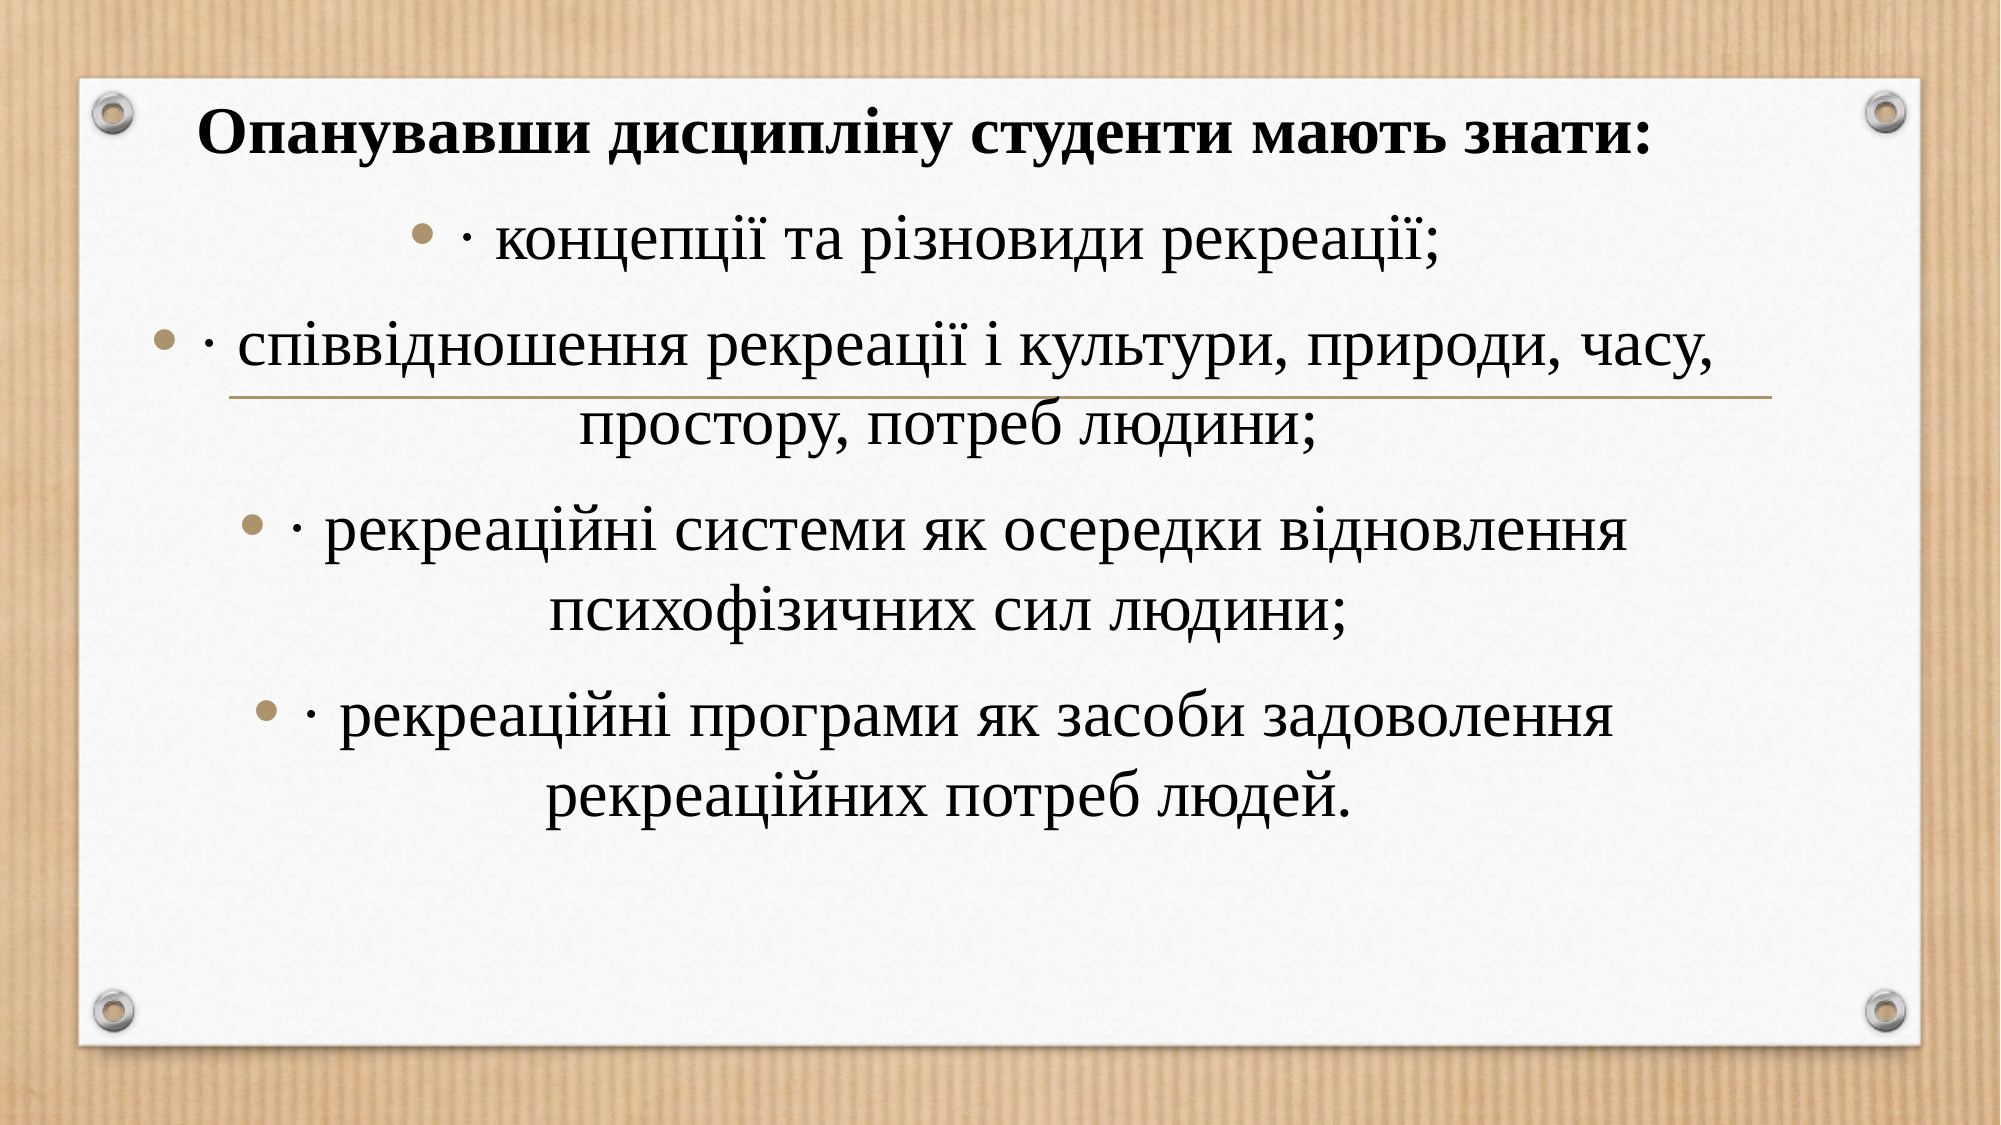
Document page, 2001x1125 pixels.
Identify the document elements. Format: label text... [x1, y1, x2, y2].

picture [0, 0, 2001, 1125]
list Опанувавши дисципліну студенти мають знати: · концепції та різновиди рекреації; · співвідношення рекреації і культури, природи, часу, простору, потреб людини; · рекреаційні системи як осередки відновлення психофізичних сил людини; · рекреаційні програми як засоби задоволення рекреаційних потреб людей. [82, 79, 1788, 964]
